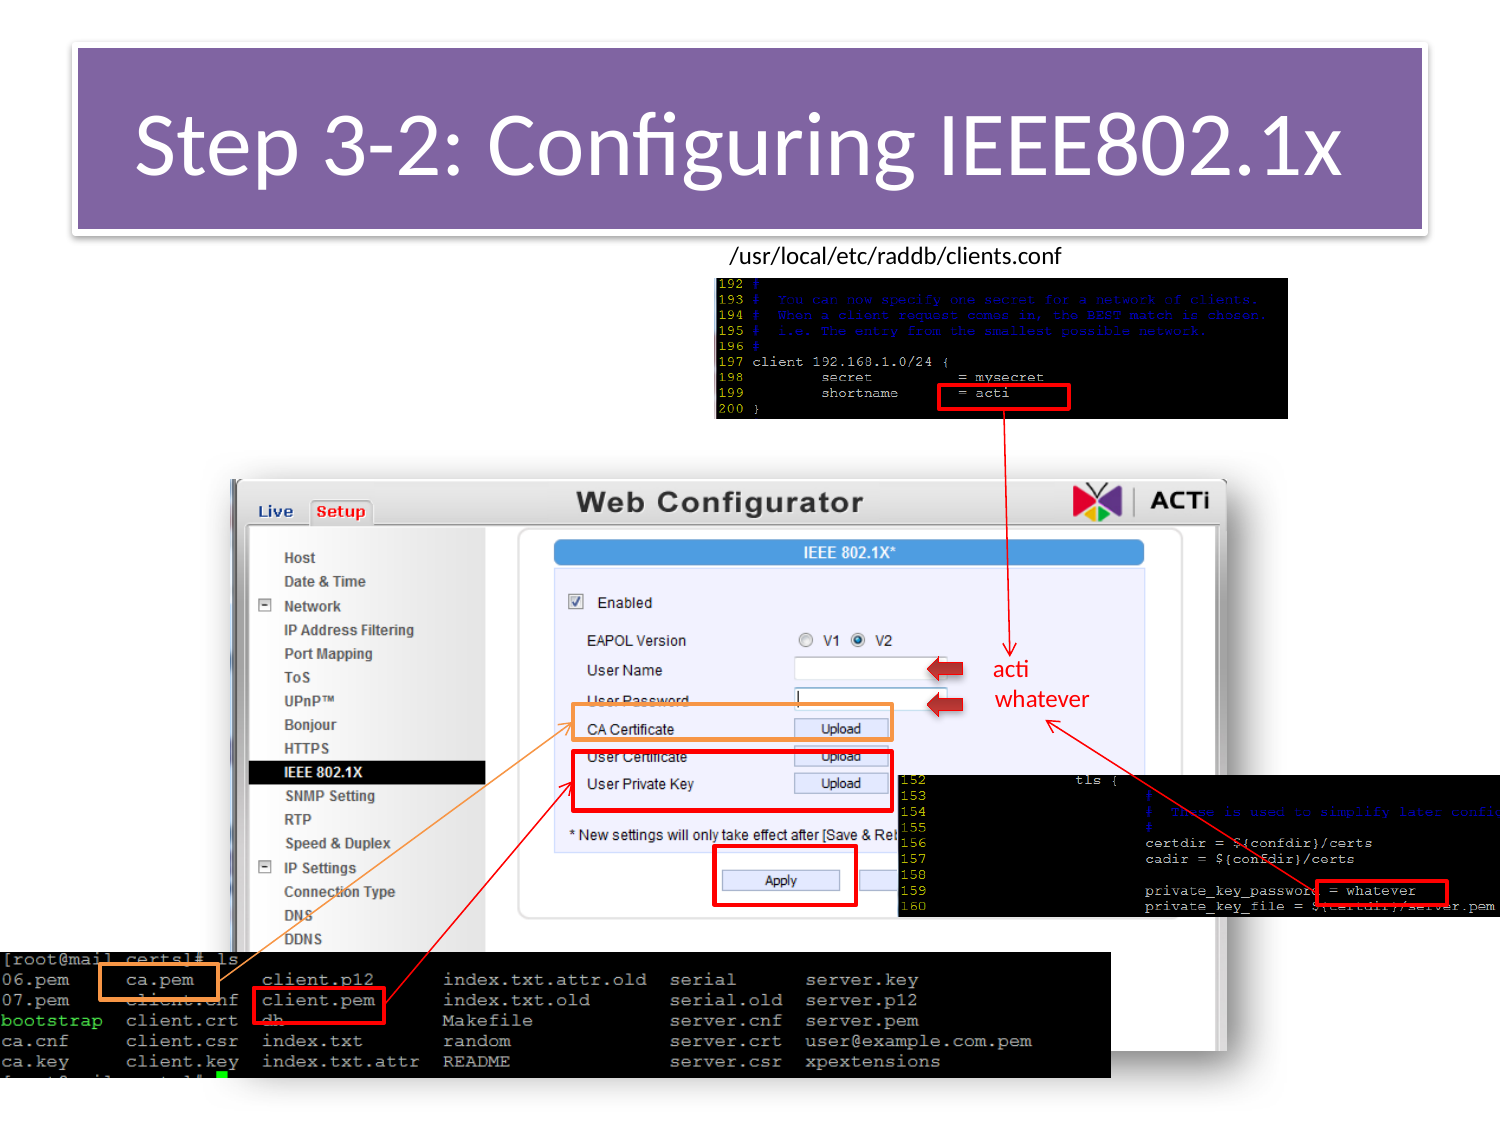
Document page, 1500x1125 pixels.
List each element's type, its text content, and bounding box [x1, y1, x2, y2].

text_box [218, 721, 574, 982]
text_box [1045, 720, 1318, 894]
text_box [383, 780, 573, 1006]
title Step 3-2: Configuring IEEE802.1x [72, 42, 1428, 236]
text_box /usr/local/etc/raddb/clients.conf [714, 231, 1105, 277]
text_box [1003, 408, 1010, 658]
picture [714, 278, 1289, 420]
picture [0, 479, 1500, 1078]
